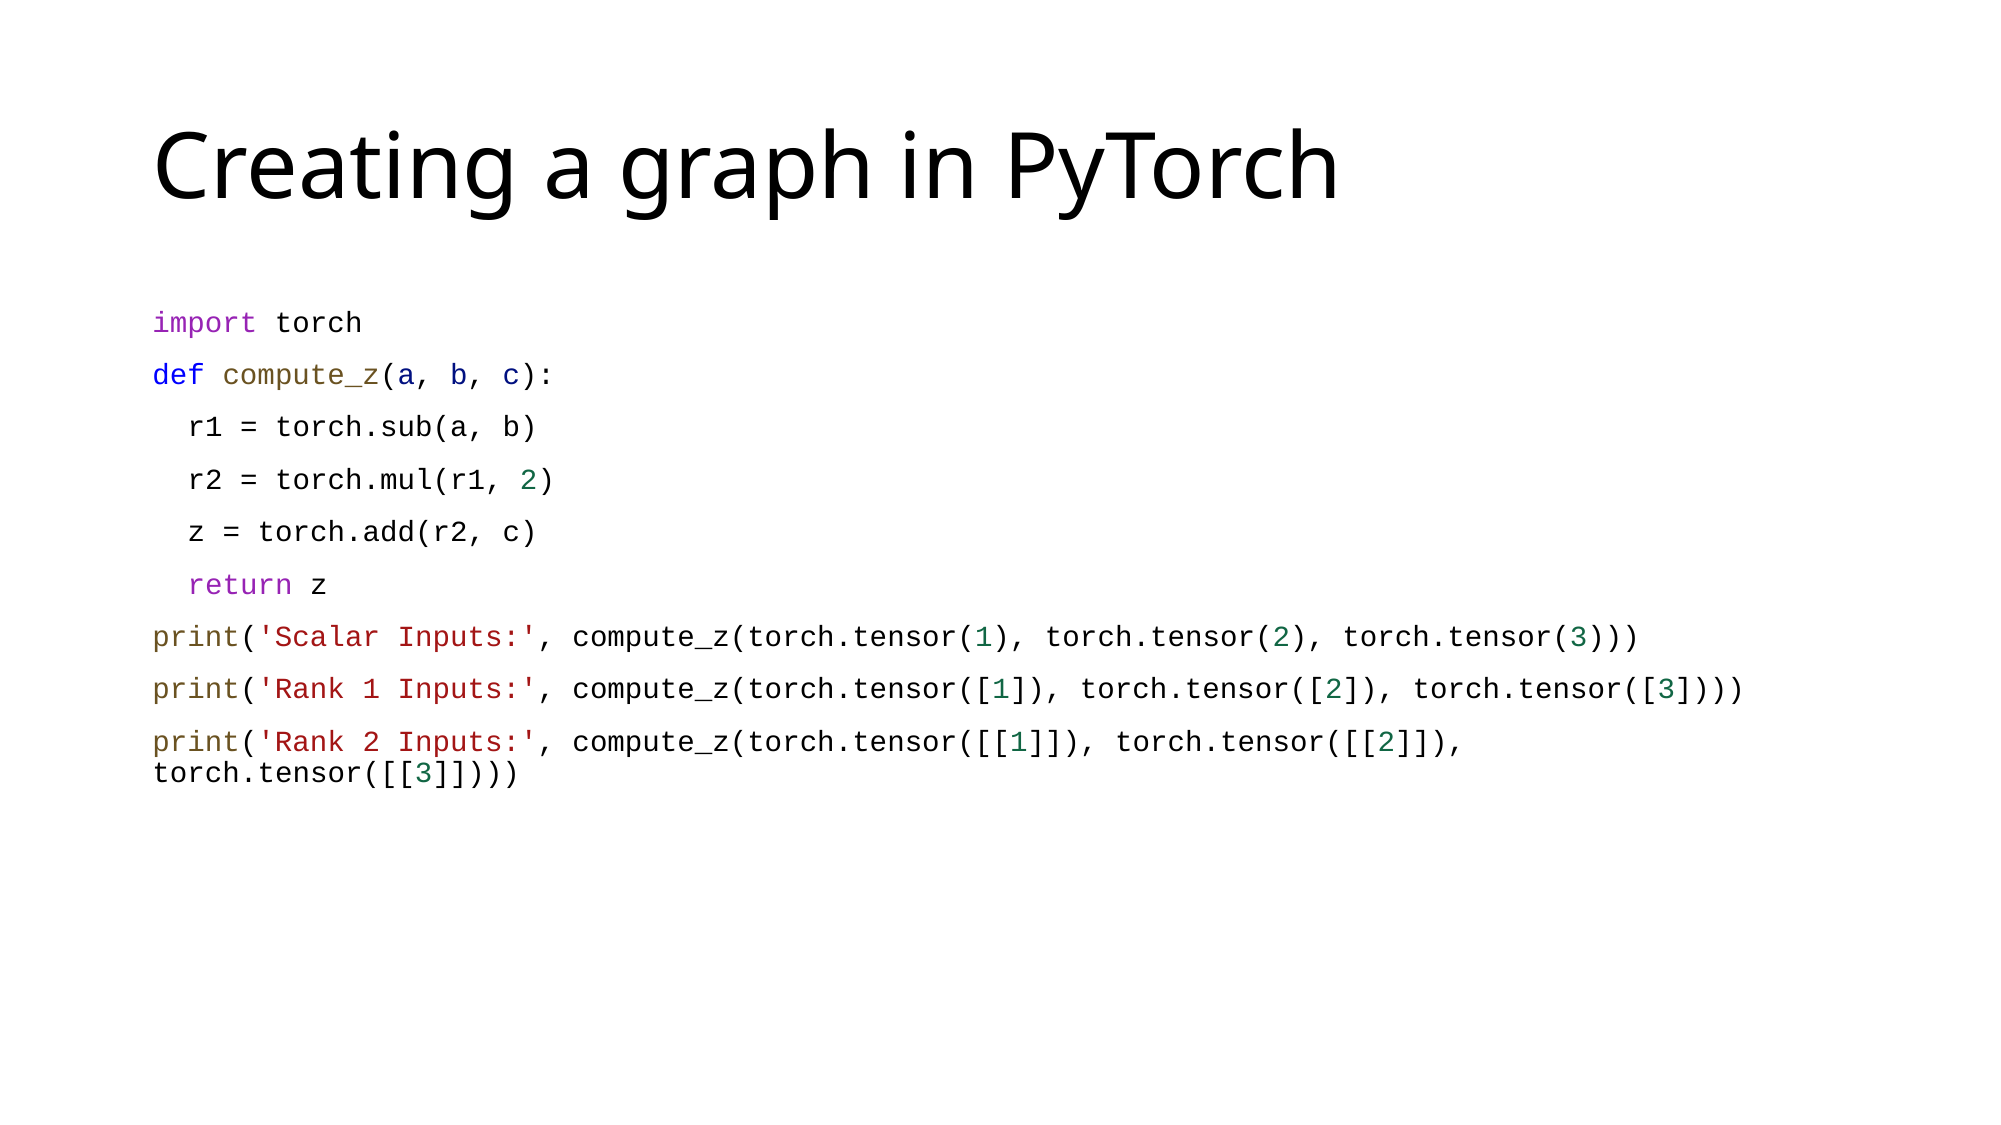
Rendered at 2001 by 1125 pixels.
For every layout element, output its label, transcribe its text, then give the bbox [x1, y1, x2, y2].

list import torch def compute_z(a, b, c): r1 = torch.sub(a, b) r2 = torch.mul(r1, 2) z = torch.add(r2, c) return z print('Scalar Inputs:', compute_z(torch.tensor(1), torch.tensor(2), torch.tensor(3))) print('Rank 1 Inputs:', compute_z(torch.tensor([1]), torch.tensor([2]), torch.tensor([3]))) print('Rank 2 Inputs:', compute_z(torch.tensor([[1]]), torch.tensor([[2]]), torch.tensor([[3]]))) [137, 299, 1863, 1014]
title Creating a graph in PyTorch [137, 59, 1863, 278]
